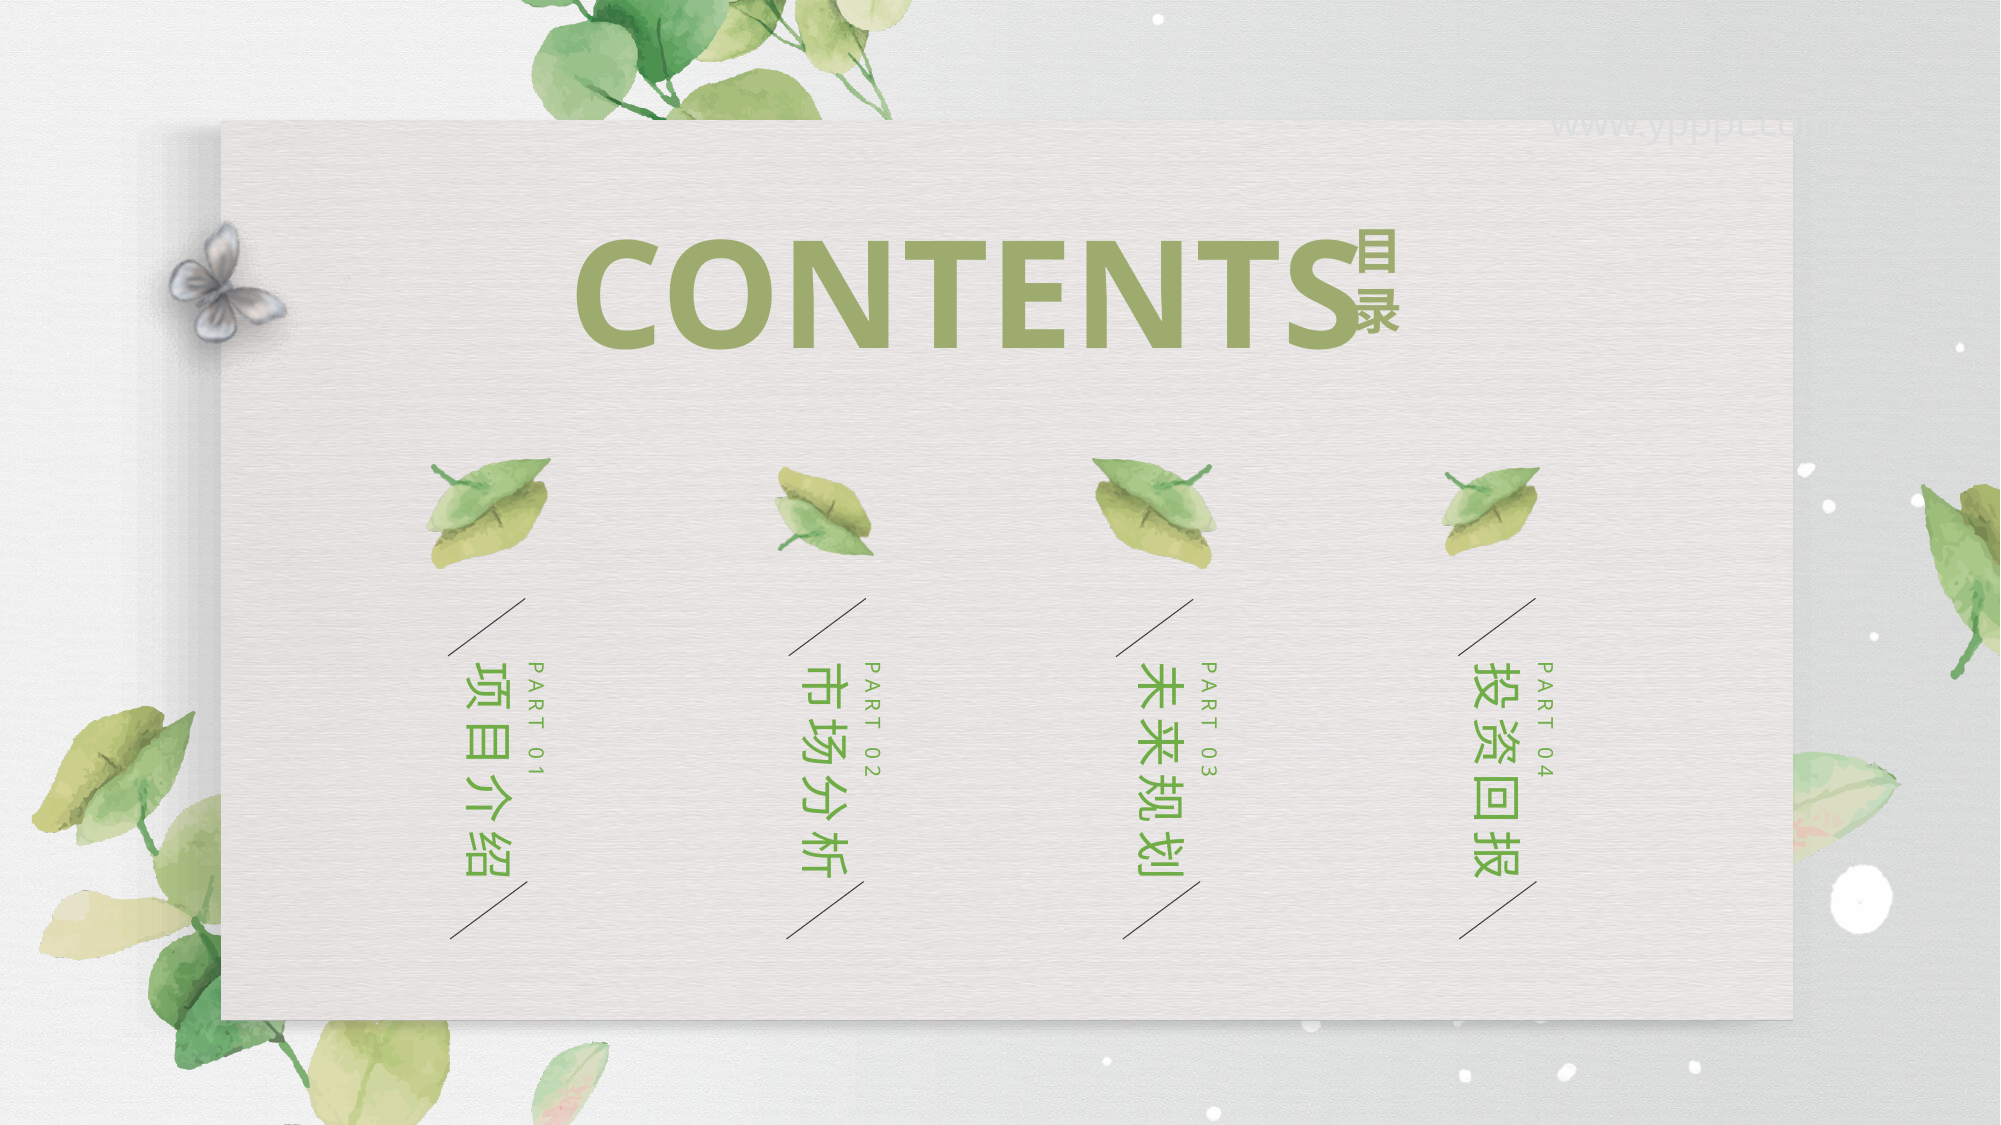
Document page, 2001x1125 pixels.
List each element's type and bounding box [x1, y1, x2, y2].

text_box [772, 598, 894, 939]
picture [0, 0, 2000, 1125]
text_box [1109, 599, 1231, 939]
text_box [436, 598, 558, 939]
text_box [1445, 598, 1567, 939]
